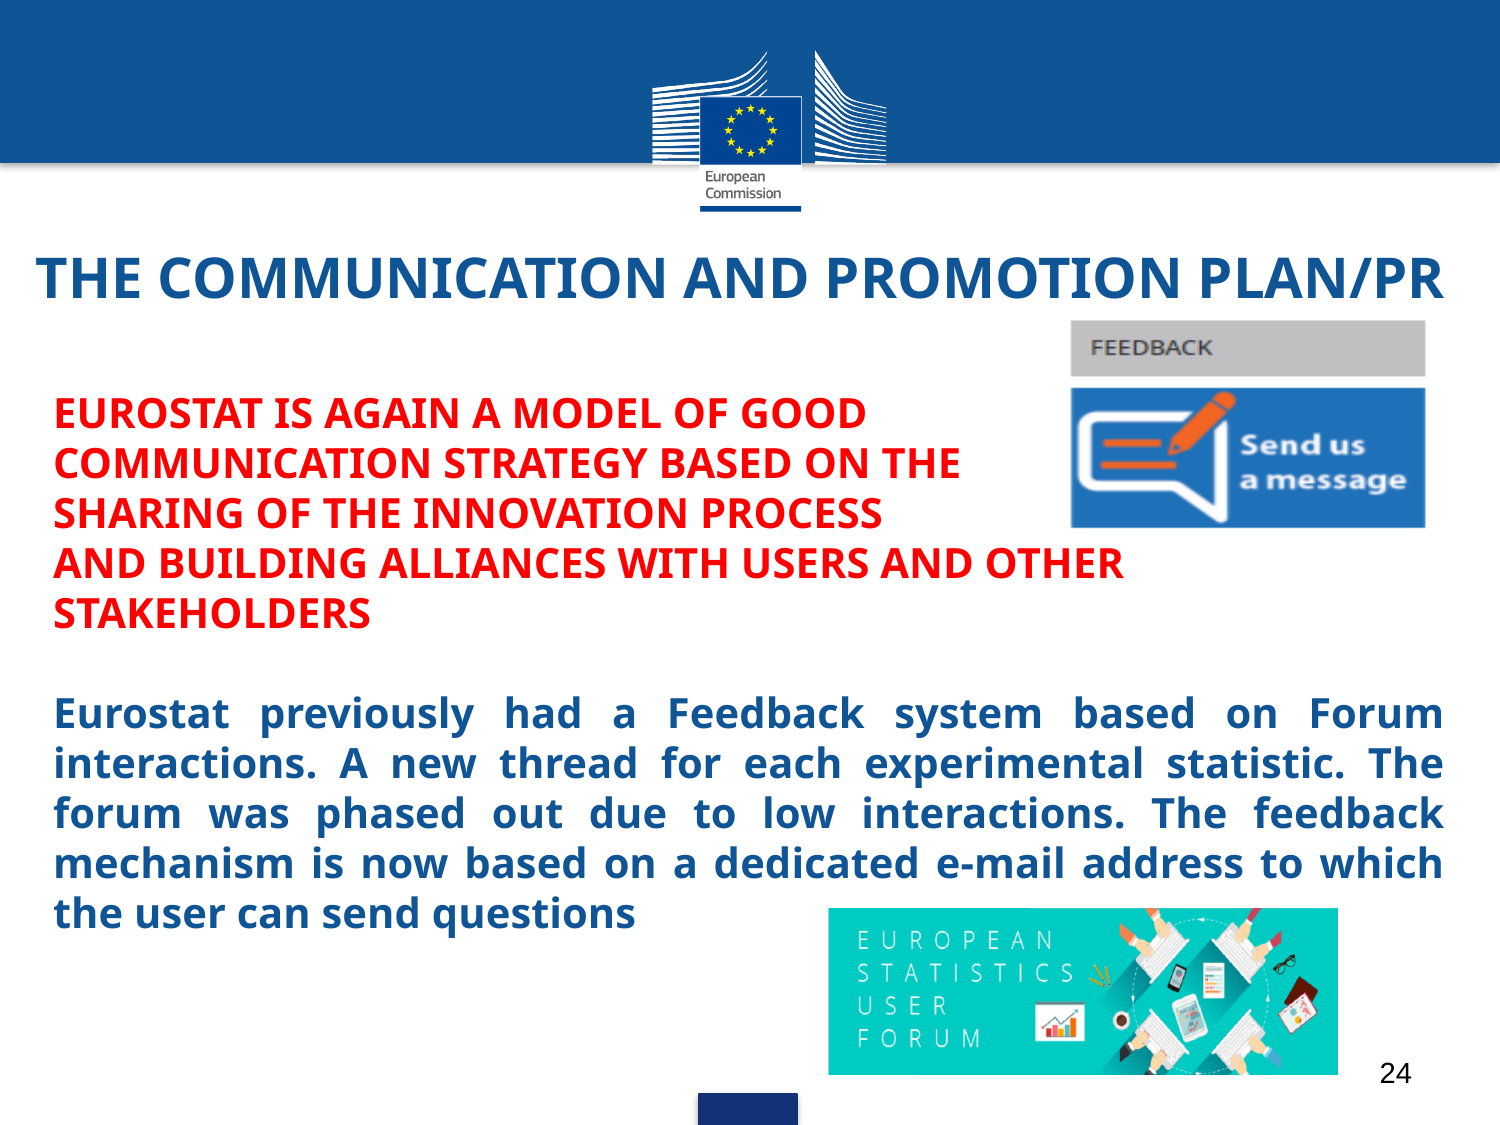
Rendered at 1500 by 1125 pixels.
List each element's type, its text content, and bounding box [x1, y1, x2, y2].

list EUROSTAT IS AGAIN A MODEL OF GOOD COMMUNICATION STRATEGY BASED ON THE SHARING OF THE INNOVATION PROCESS AND BUILDING ALLIANCES WITH USERS AND OTHER STAKEHOLDERS Eurostat previously had a Feedback system based on Forum interactions. A new thread for each experimental statistic. The forum was phased out due to low interactions. The feedback mechanism is now based on a dedicated e-mail address to which the user can send questions [38, 344, 1461, 992]
slide_number 24 [1342, 1046, 1428, 1125]
title THE COMMUNICATION AND PROMOTION PLAN/PR [20, 180, 1500, 305]
picture [824, 900, 1347, 1083]
picture [1061, 300, 1447, 544]
